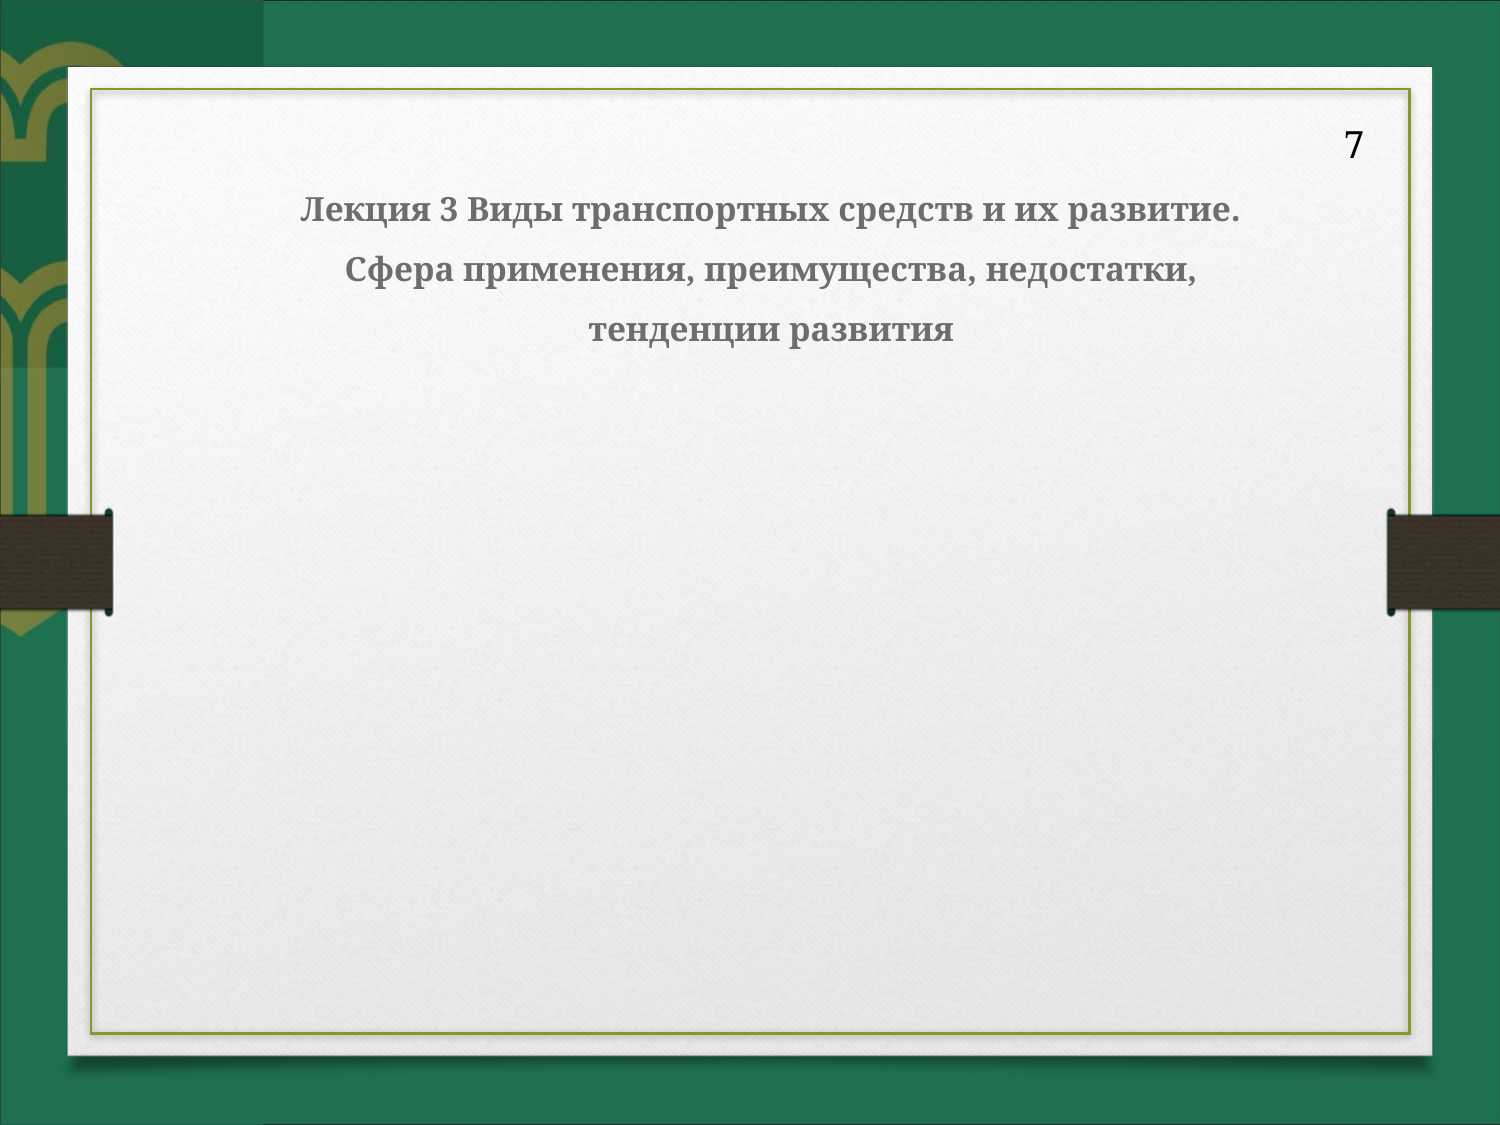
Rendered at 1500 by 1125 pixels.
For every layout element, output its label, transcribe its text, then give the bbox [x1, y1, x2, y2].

text_box 7 [1328, 113, 1393, 174]
picture [0, 0, 1500, 1125]
title Лекция 3 Виды транспортных средств и их развитие. Сфера применения, преимущества, недостатки, тенденции развития [253, 160, 1289, 362]
